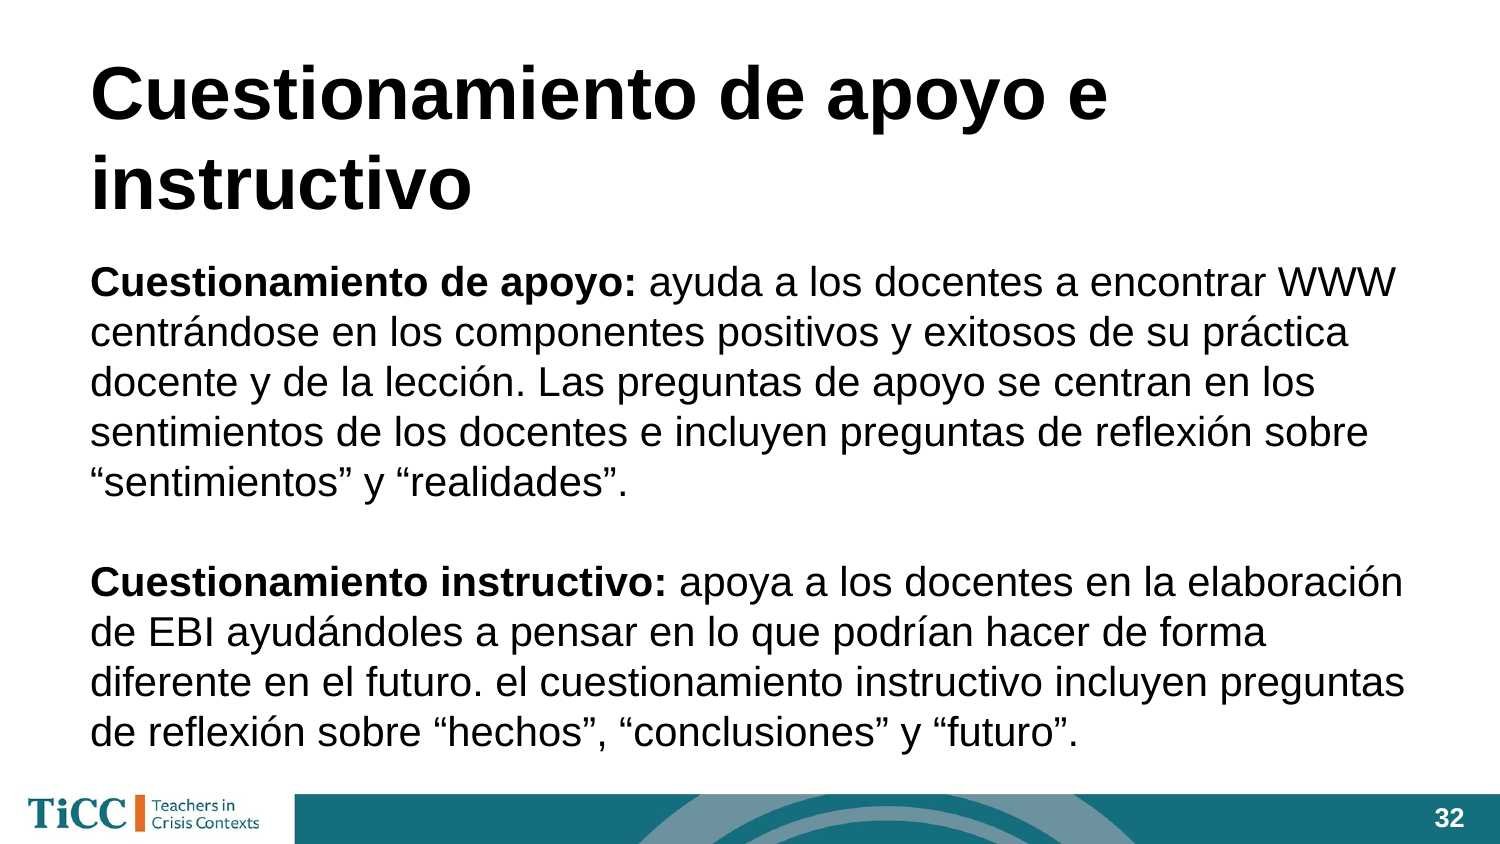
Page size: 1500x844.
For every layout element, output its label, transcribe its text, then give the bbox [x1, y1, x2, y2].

picture [0, 0, 1500, 844]
title Cuestionamiento de apoyo e instructivo [75, 52, 1425, 239]
list Cuestionamiento de apoyo: ayuda a los docentes a encontrar WWW centrándose en los componentes positivos y exitosos de su práctica docente y de la lección. Las preguntas de apoyo se centran en los sentimientos de los docentes e incluyen preguntas de reflexión sobre “sentimientos” y “realidades”. Cuestionamiento instructivo: apoya a los docentes en la elaboración de EBI ayudándoles a pensar en lo que podrían hacer de forma diferente en el futuro. el cuestionamiento instructivo incluyen preguntas de reflexión sobre “hechos”, “conclusiones” y “futuro”. [75, 239, 1425, 808]
slide_number ‹#› [1389, 784, 1480, 844]
